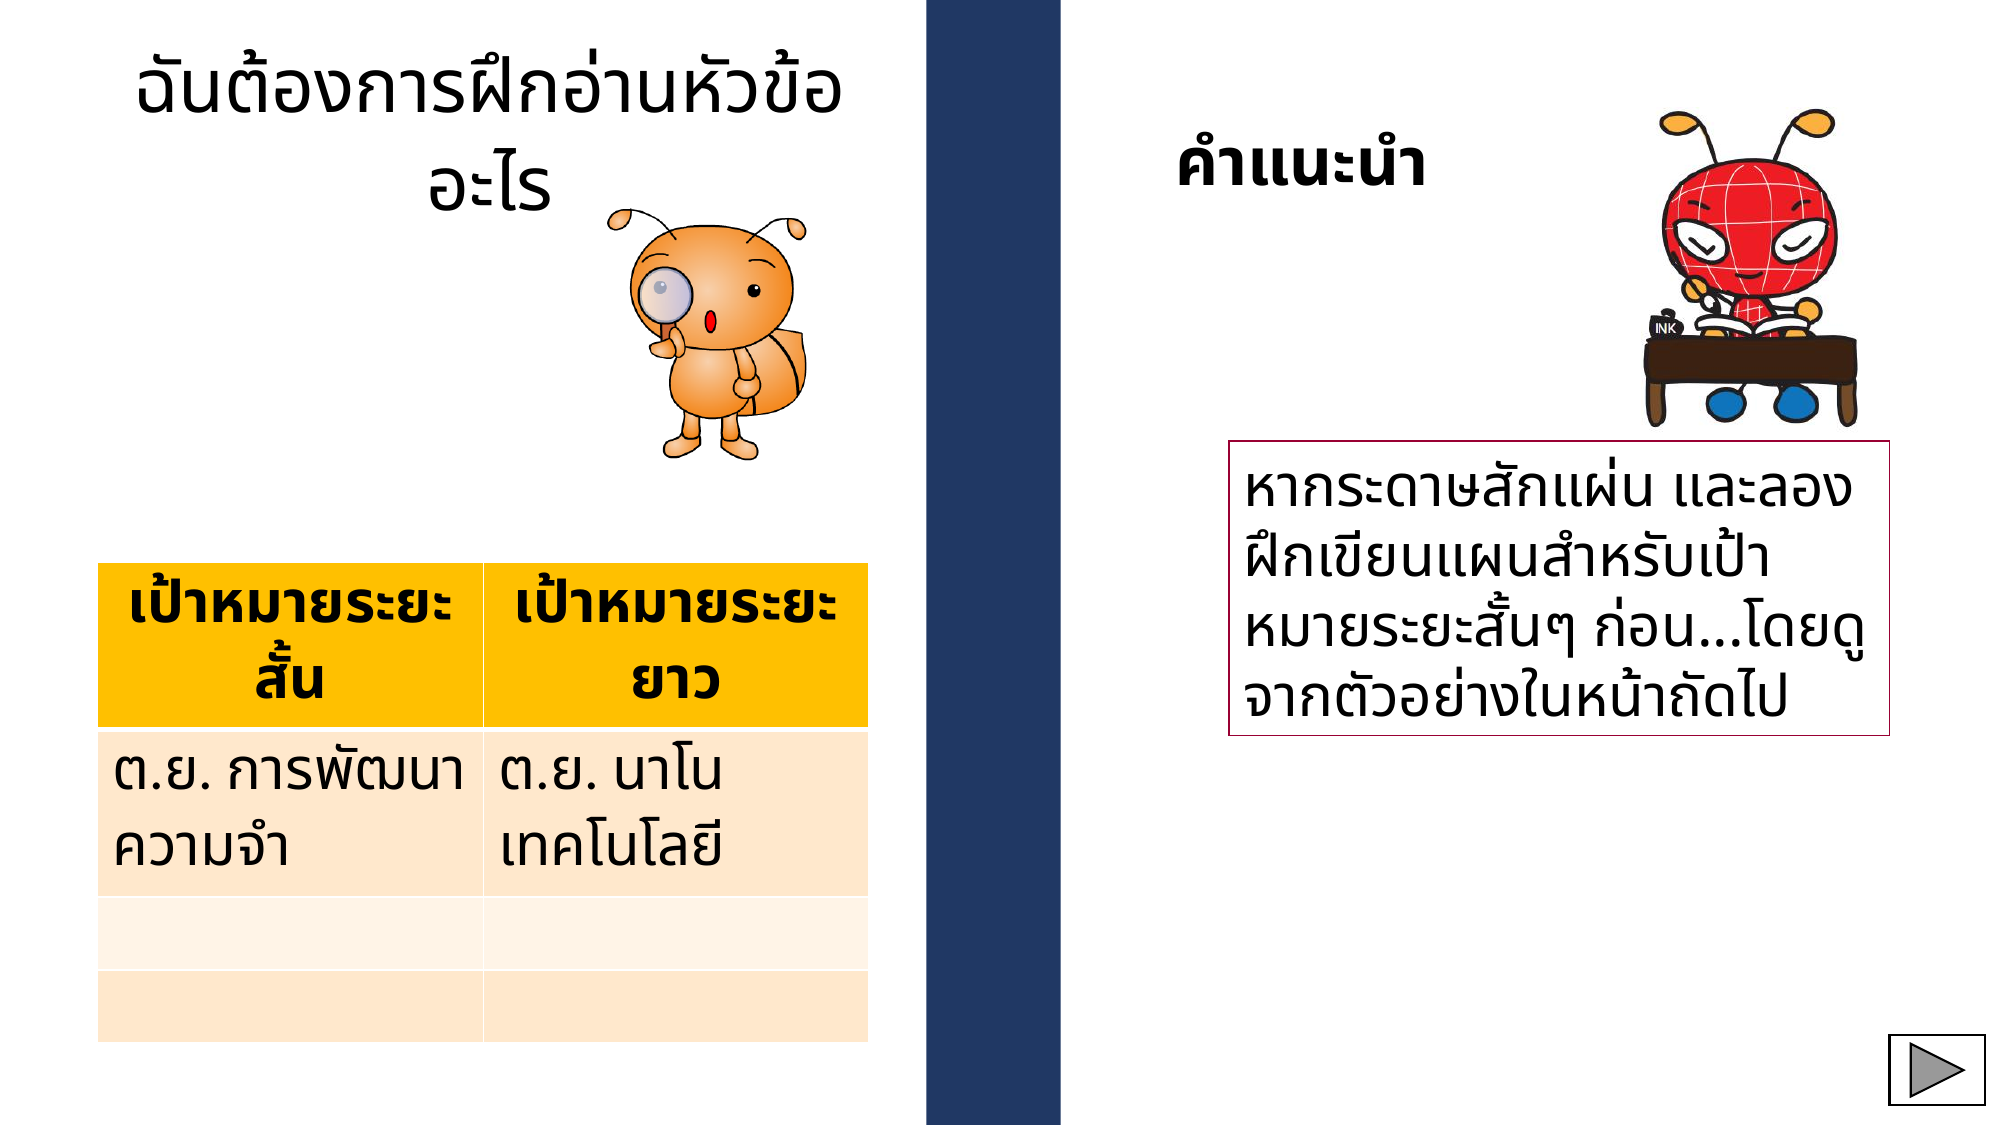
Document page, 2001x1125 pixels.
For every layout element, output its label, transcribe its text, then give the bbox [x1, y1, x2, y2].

table_header เป้าหมายระยะยาว [484, 563, 868, 727]
text_box [1888, 1034, 1986, 1106]
table_cell ต.ย. นาโนเทคโนโลยี [484, 732, 868, 896]
table_cell [98, 898, 483, 969]
picture [1641, 107, 1865, 433]
picture [607, 208, 807, 461]
table_header เป้าหมายระยะสั้น [98, 563, 483, 727]
table_cell [484, 971, 868, 1042]
text_box [925, 0, 1062, 1125]
table_cell ต.ย. การพัฒนาความจำ [98, 732, 483, 896]
text_box คำแนะนำ [1060, 110, 1544, 208]
text_box หากระดาษสักแผ่น และลองฝึกเขียนแผนสำหรับเป้าหมายระยะสั้นๆ ก่อน...โดยดูจากตัวอย่างในหน้าถัดไป [1228, 441, 1890, 736]
table_cell [484, 898, 868, 969]
table_header ฉันต้องการฝึกอ่านหัวข้ออะไร [75, 38, 904, 464]
table_cell [98, 971, 483, 1042]
